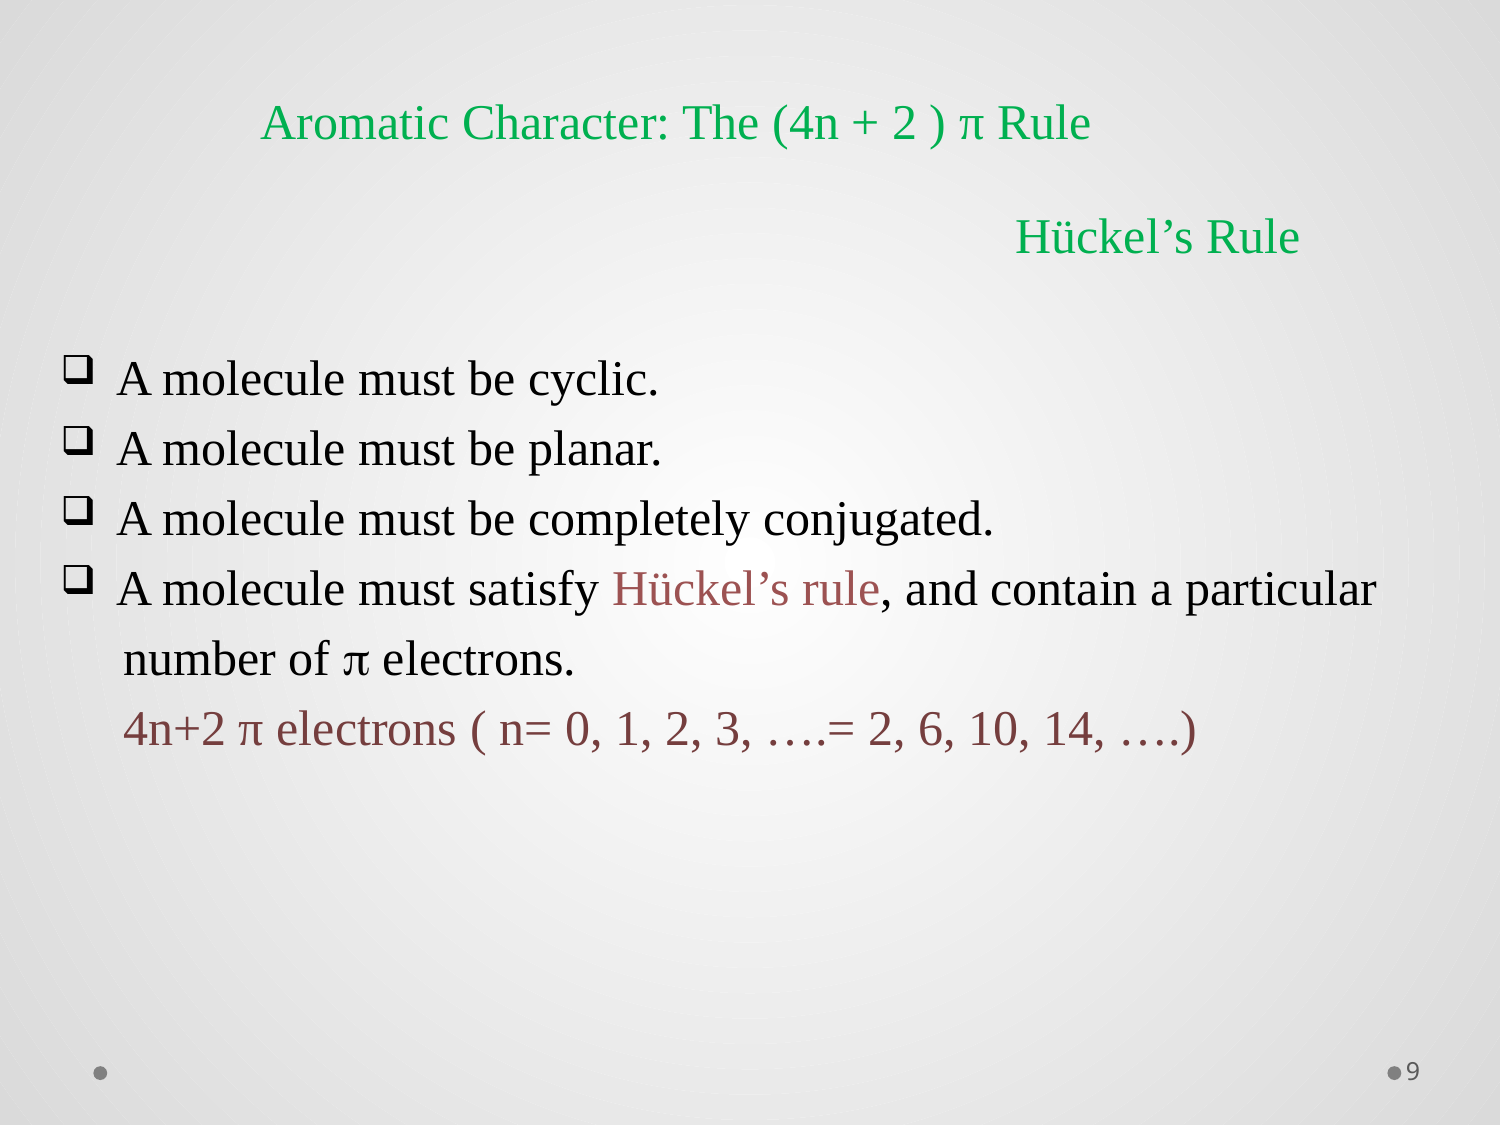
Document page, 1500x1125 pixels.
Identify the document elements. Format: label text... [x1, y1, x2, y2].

text_box Aromatic Character: The (4n + 2 ) π Rule [245, 82, 1107, 157]
text_box Hückel’s Rule [1000, 196, 1316, 271]
text_box A molecule must be cyclic. A molecule must be planar. A molecule must be completely conjugated. A molecule must satisfy Hückel’s rule, and contain a particular number of  electrons. 4n+2 π electrons ( n= 0, 1, 2, 3, ….= 2, 6, 10, 14, ….) [45, 338, 1406, 763]
slide_number 9 [1401, 1042, 1494, 1103]
